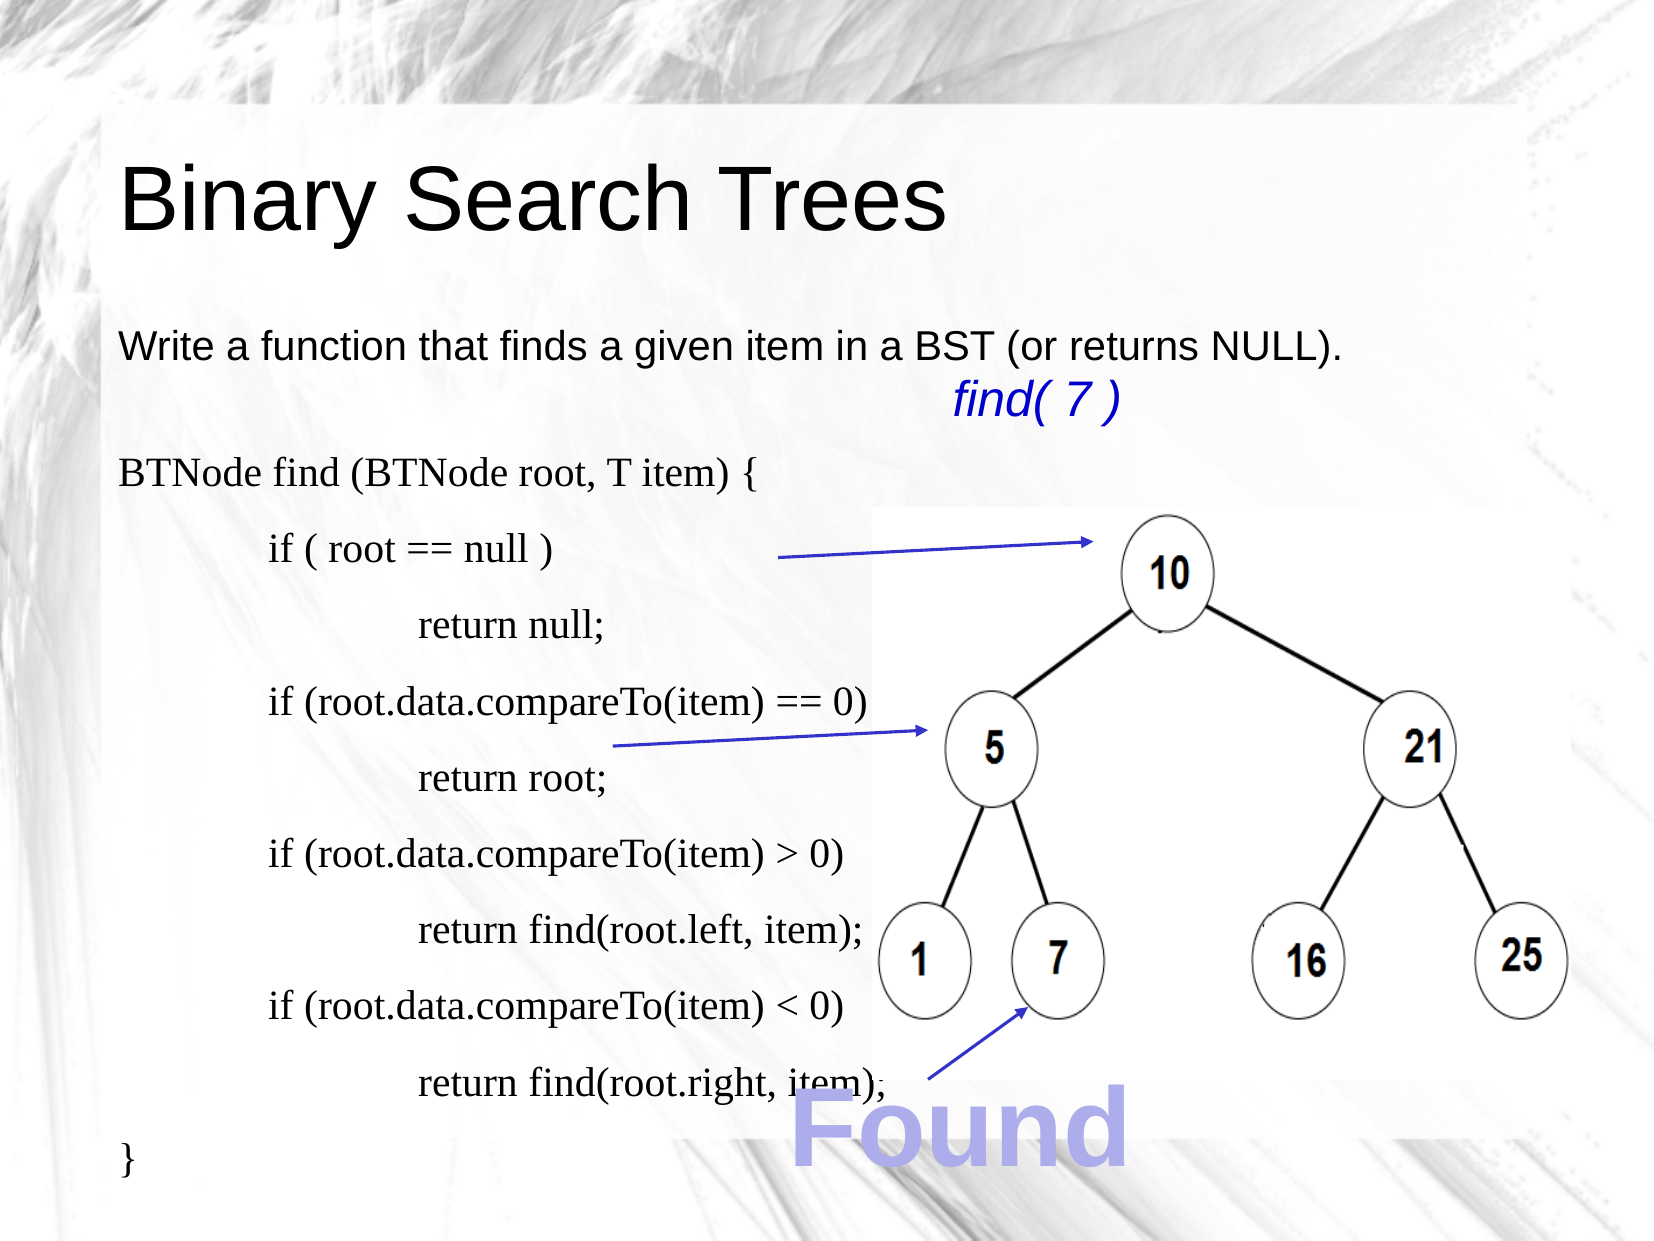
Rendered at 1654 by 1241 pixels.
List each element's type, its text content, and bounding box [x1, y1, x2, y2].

list Write a function that finds a given item in a BST (or returns NULL). BTNode find (BTNode root, T item) { if ( root == null ) return null; if (root.data.compareTo(item) == 0) return root; if (root.data.compareTo(item) > 0) return find(root.left, item); if (root.data.compareTo(item) < 0) return find(root.right, item); } [118, 319, 1571, 1109]
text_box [928, 1007, 1029, 1080]
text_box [612, 730, 929, 747]
text_box find( 7 ) [937, 364, 1176, 435]
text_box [778, 541, 1094, 558]
picture [0, 0, 1654, 1241]
text_box Found [773, 1058, 1148, 1200]
title Binary Search Trees [118, 93, 1506, 299]
